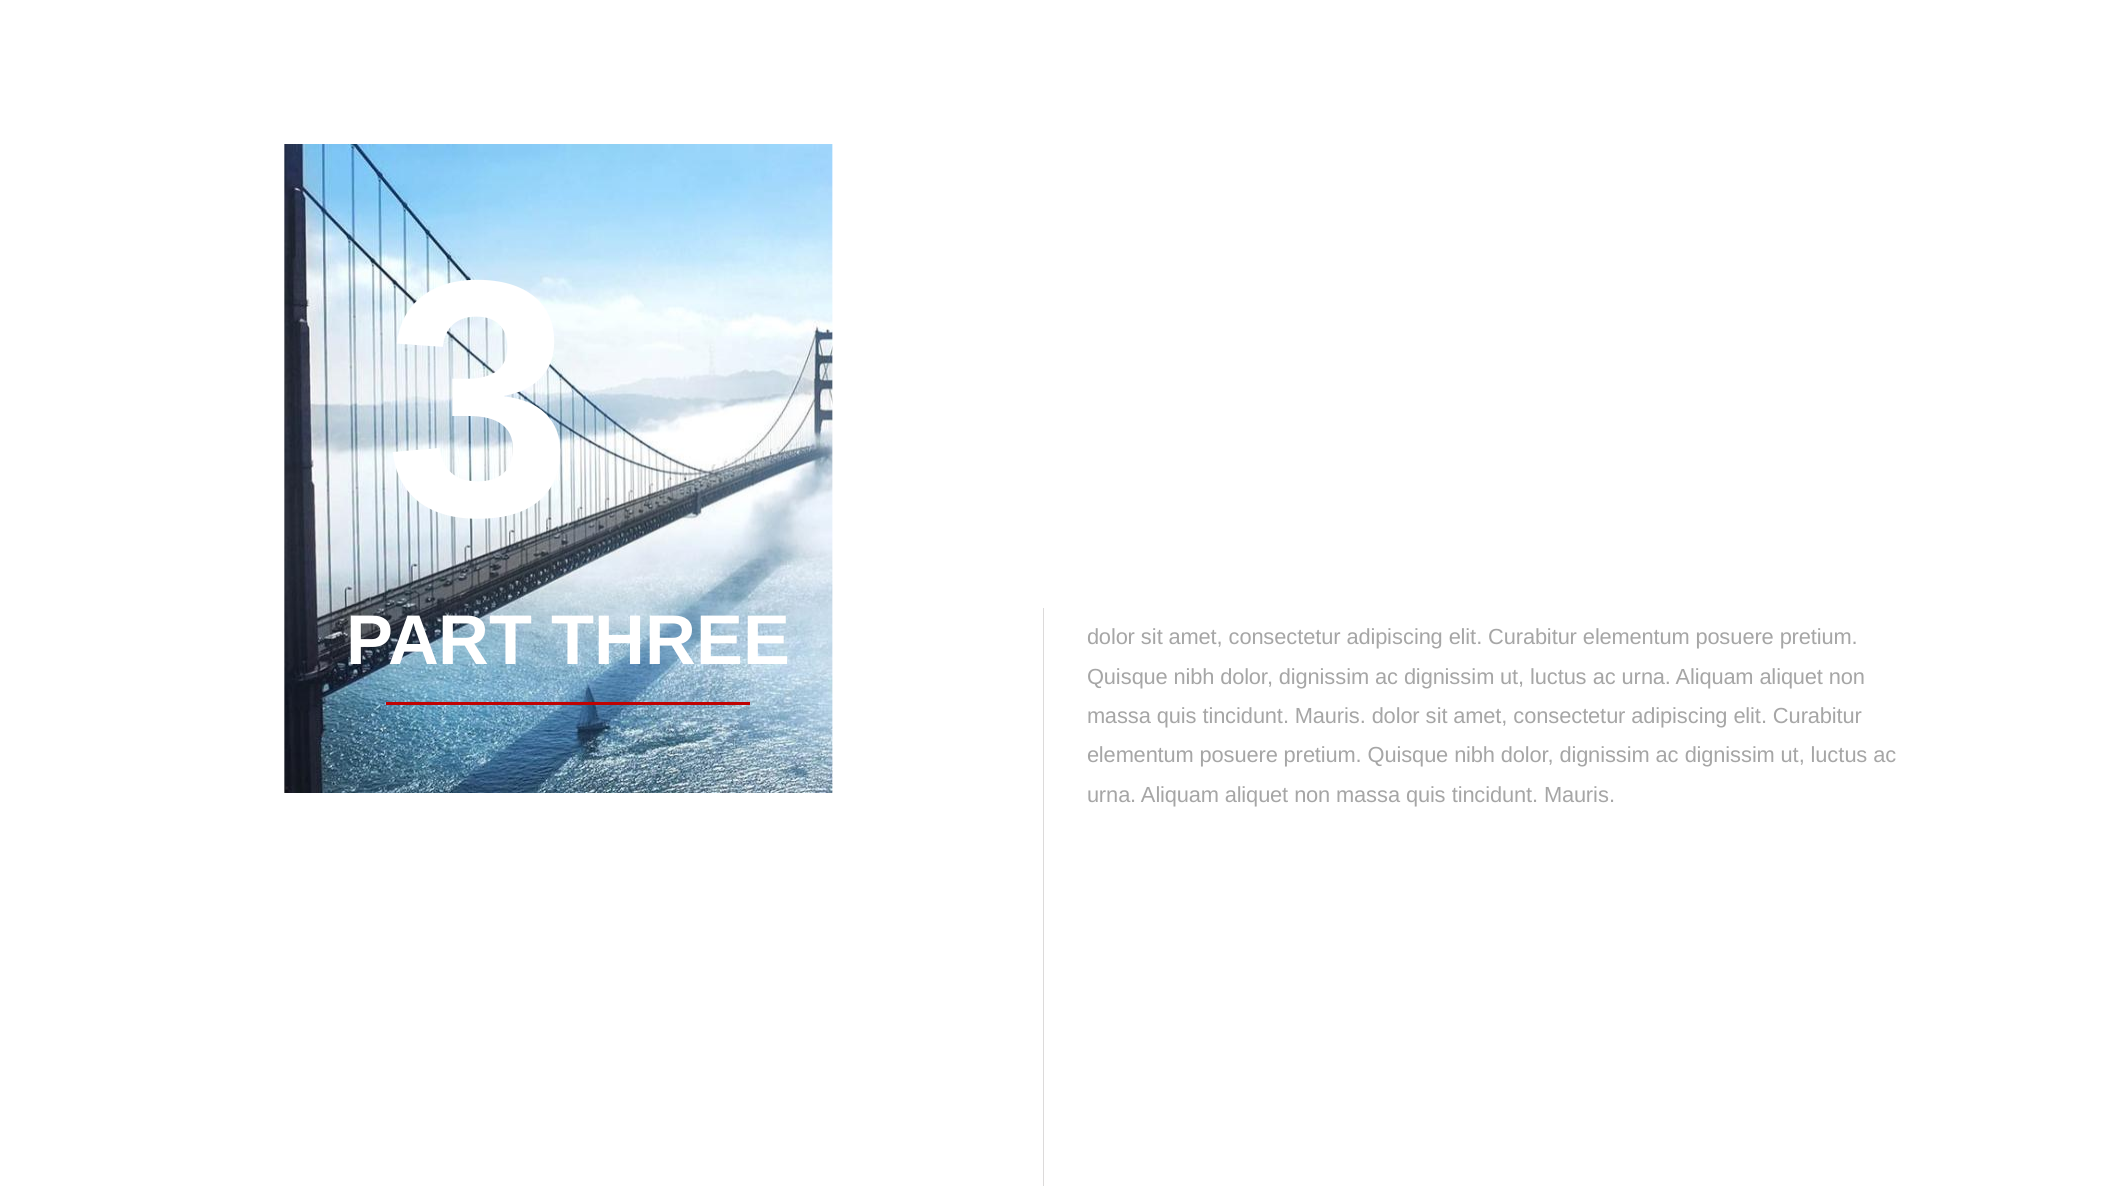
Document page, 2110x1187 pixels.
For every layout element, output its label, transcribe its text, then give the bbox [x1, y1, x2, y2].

text_box PART THREE [314, 574, 823, 699]
text_box 3 [370, 171, 588, 574]
text_box dolor sit amet, consectetur adipiscing elit. Curabitur elementum posuere pretium. Quisque nibh dolor, dignissim ac dignissim ut, luctus ac urna. Aliquam aliquet non massa quis tincidunt. Mauris. dolor sit amet, consectetur adipiscing elit. Curabitur elementum posuere pretium. Quisque nibh dolor, dignissim ac dignissim ut, luctus ac urna. Aliquam aliquet non massa quis tincidunt. Mauris. [1071, 602, 1941, 818]
text_box [283, 144, 834, 793]
